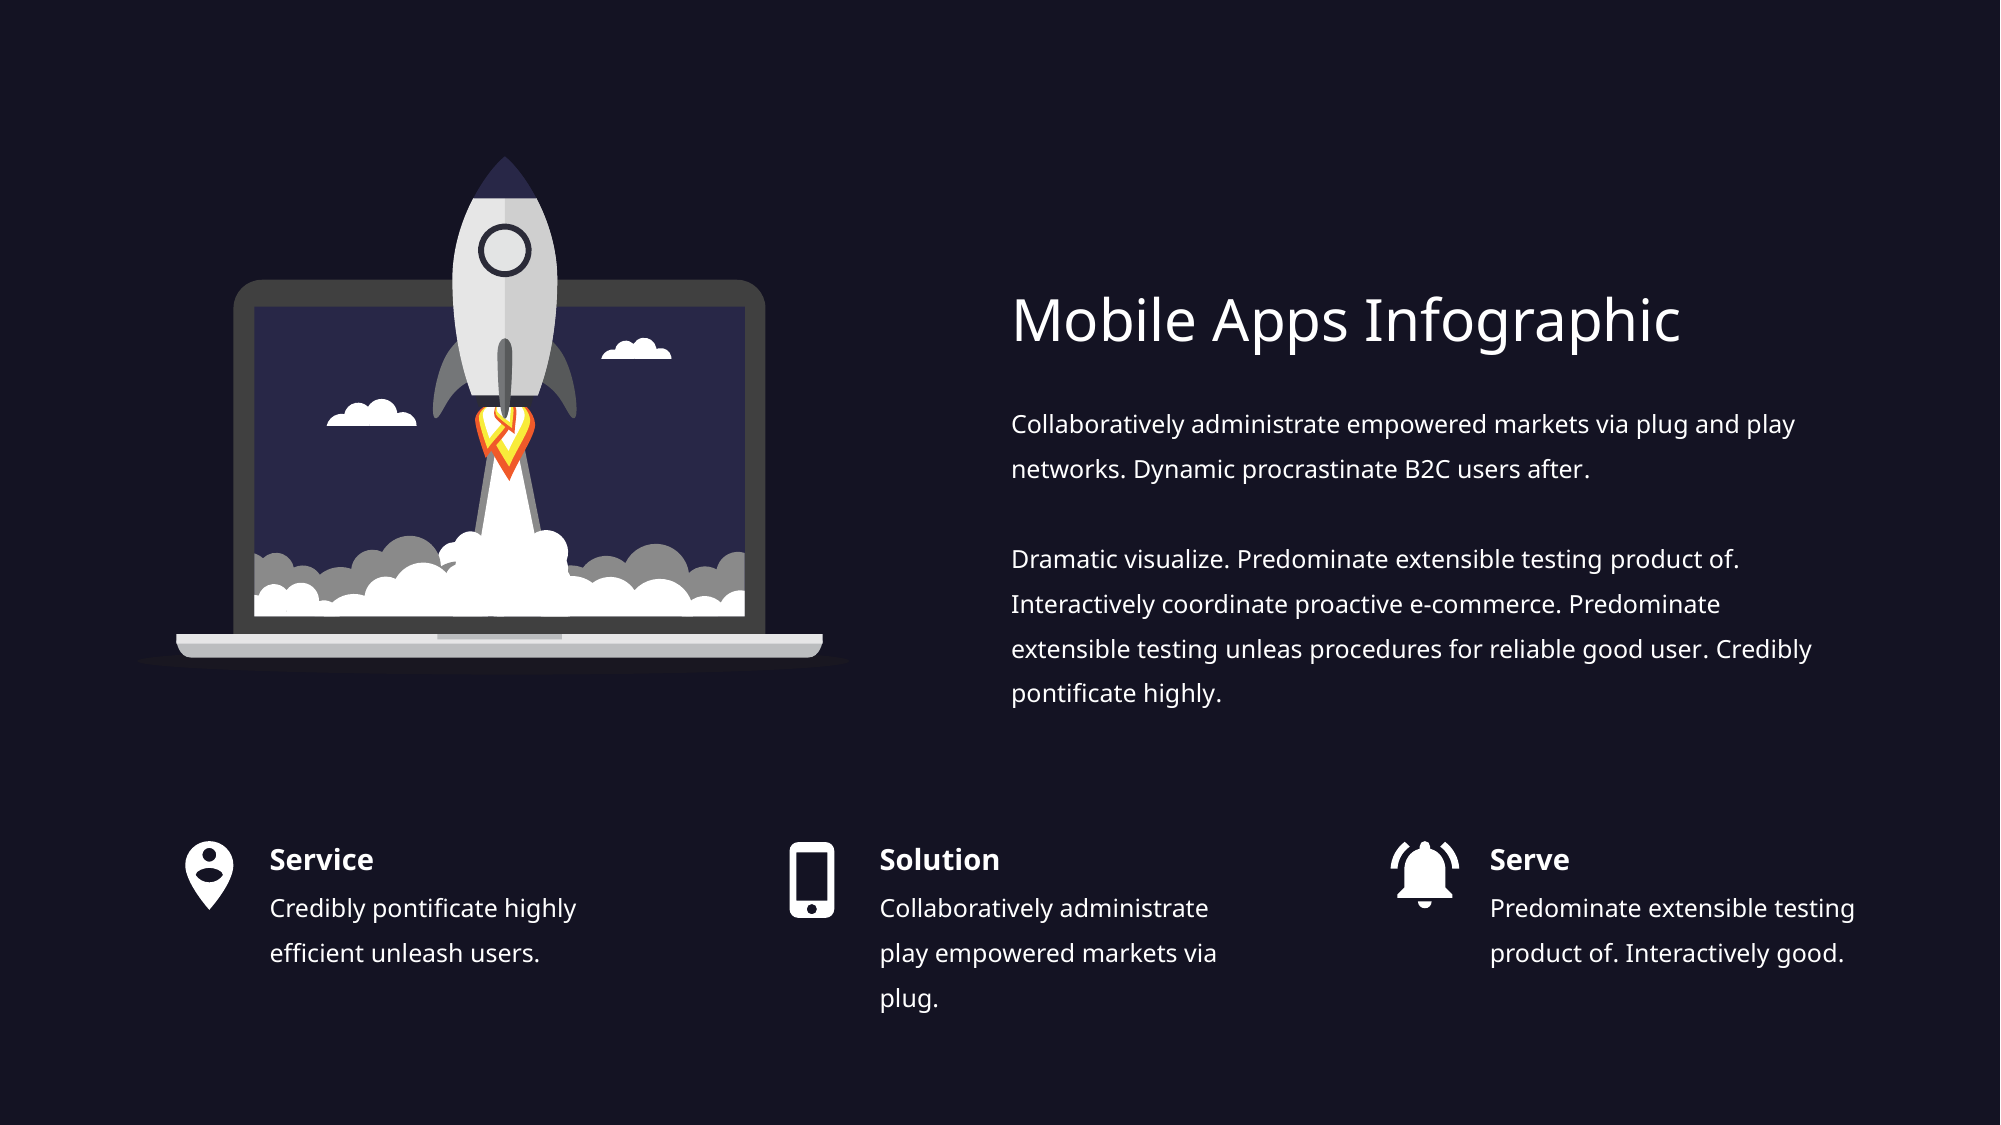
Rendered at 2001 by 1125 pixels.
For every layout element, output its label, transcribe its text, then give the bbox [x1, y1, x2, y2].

text_box [1417, 901, 1432, 909]
text_box Service [269, 841, 643, 877]
text_box [789, 842, 835, 918]
text_box Credibly pontificate highly efficient unleash users. [269, 877, 643, 968]
text_box Solution [879, 841, 1253, 877]
text_box Mobile Apps Infographic [1011, 290, 1839, 353]
text_box Collaboratively administrate play empowered markets via plug. [879, 877, 1253, 1013]
text_box Collaboratively administrate empowered markets via plug and play networks. Dynamic procrastinate B2C users after. Dramatic visualize. Predominate extensible testing product of. Interactively coordinate proactive e-commerce. Predominate extensible testing unleas procedures for reliable good user. Credibly pontificate highly. [1011, 393, 1839, 708]
text_box [185, 841, 234, 910]
text_box [1397, 841, 1453, 898]
text_box [1390, 841, 1410, 869]
text_box Serve [1489, 841, 1863, 877]
text_box [1440, 841, 1460, 869]
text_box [137, 156, 850, 675]
text_box Predominate extensible testing product of. Interactively good. [1489, 877, 1863, 968]
